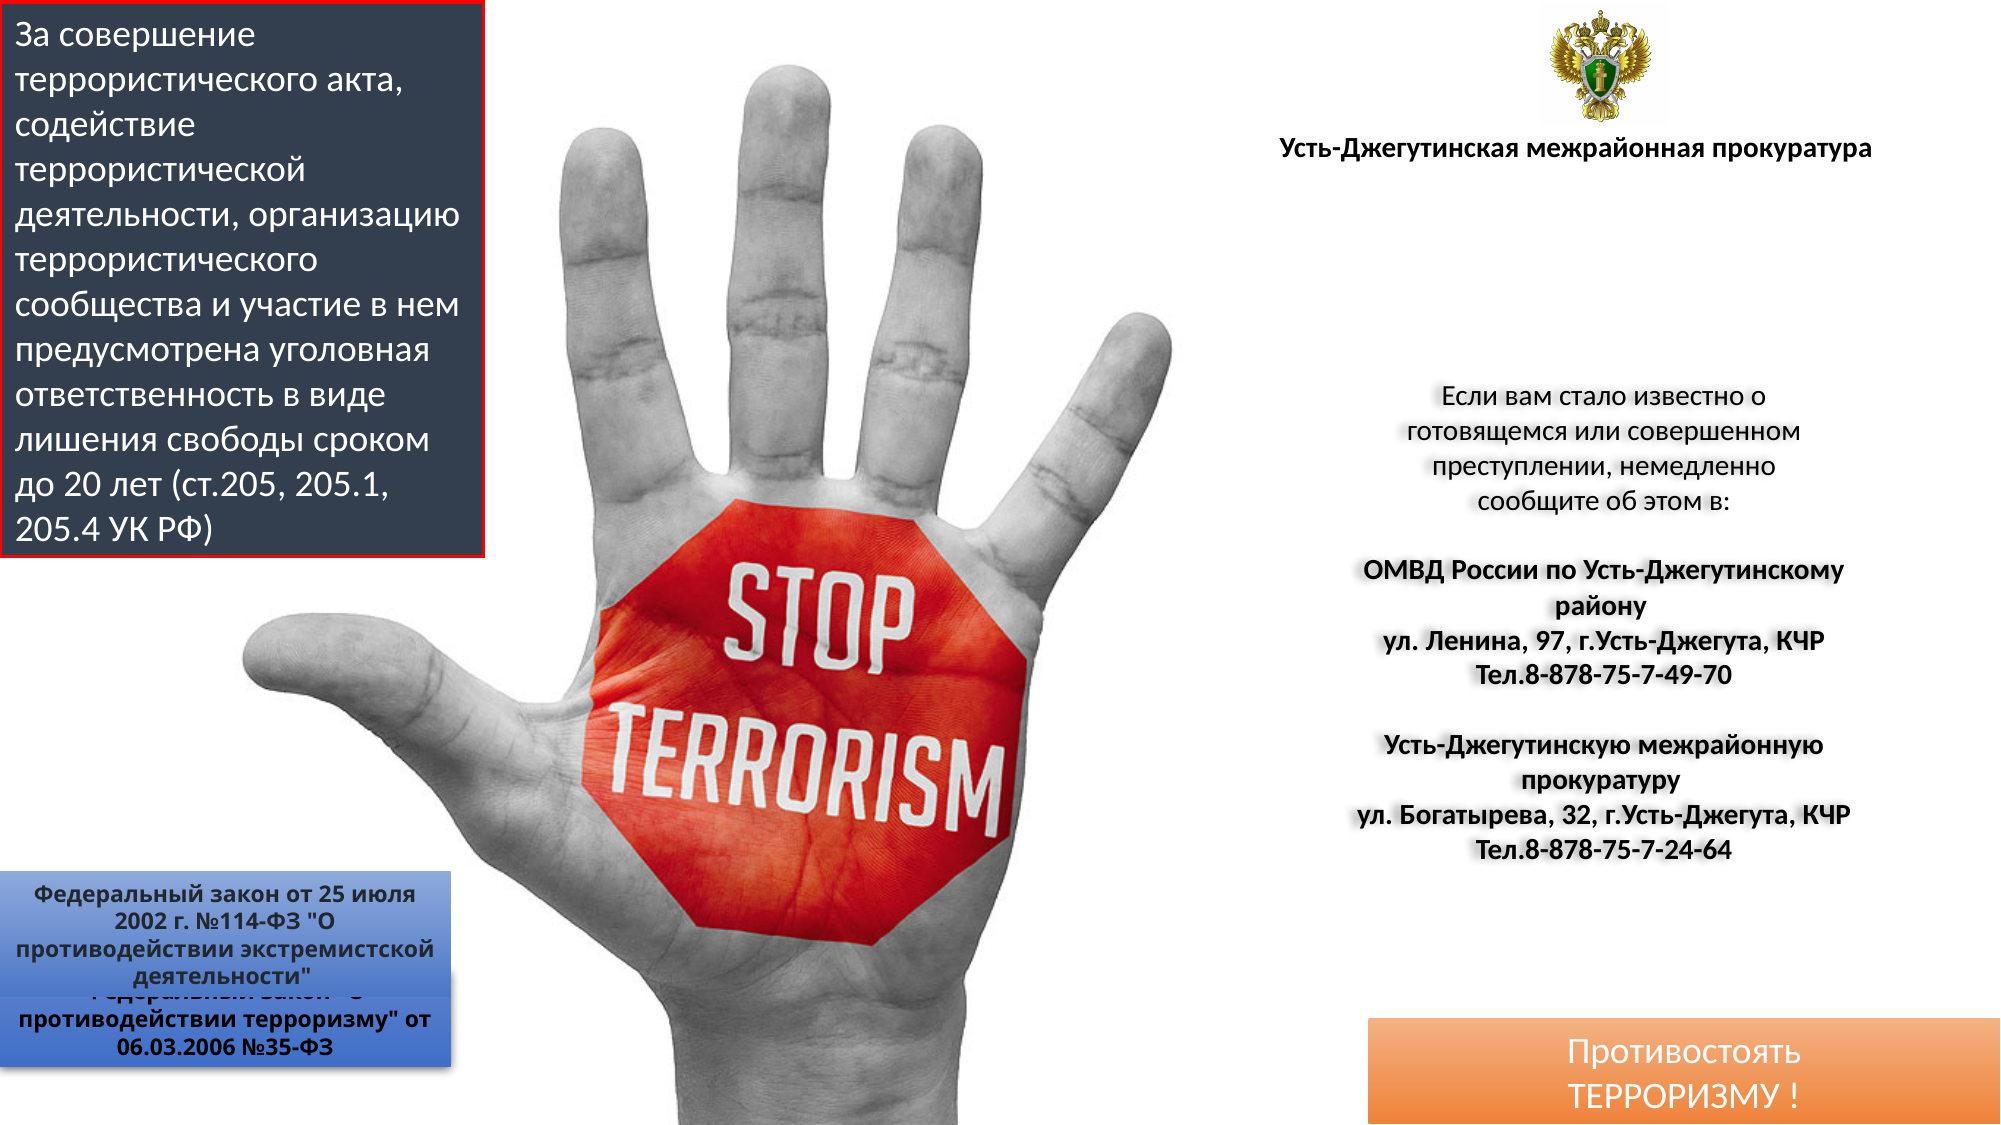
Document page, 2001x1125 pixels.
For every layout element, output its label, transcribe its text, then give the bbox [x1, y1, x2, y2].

text_box Усть-Джегутинская межрайонная прокуратура [1500, 120, 1895, 171]
text_box Если вам стало известно о готовящемся или совершенном преступлении, немедленно сообщите об этом в: ОМВД России по Усть-Джегутинскому району ул. Ленина, 97, г.Усть-Джегута, КЧР Тел.8-878-75-7-49-70 Усть-Джегутинскую межрайонную прокуратуру ул. Богатырева, 32, г.Усть-Джегута, КЧР Тел.8-878-75-7-24-64 [1500, 368, 1897, 918]
picture [1540, 2, 1668, 125]
text_box Противостоять ТЕРРОРИЗМУ ! [1500, 1018, 2000, 1124]
picture [0, 0, 1500, 1125]
